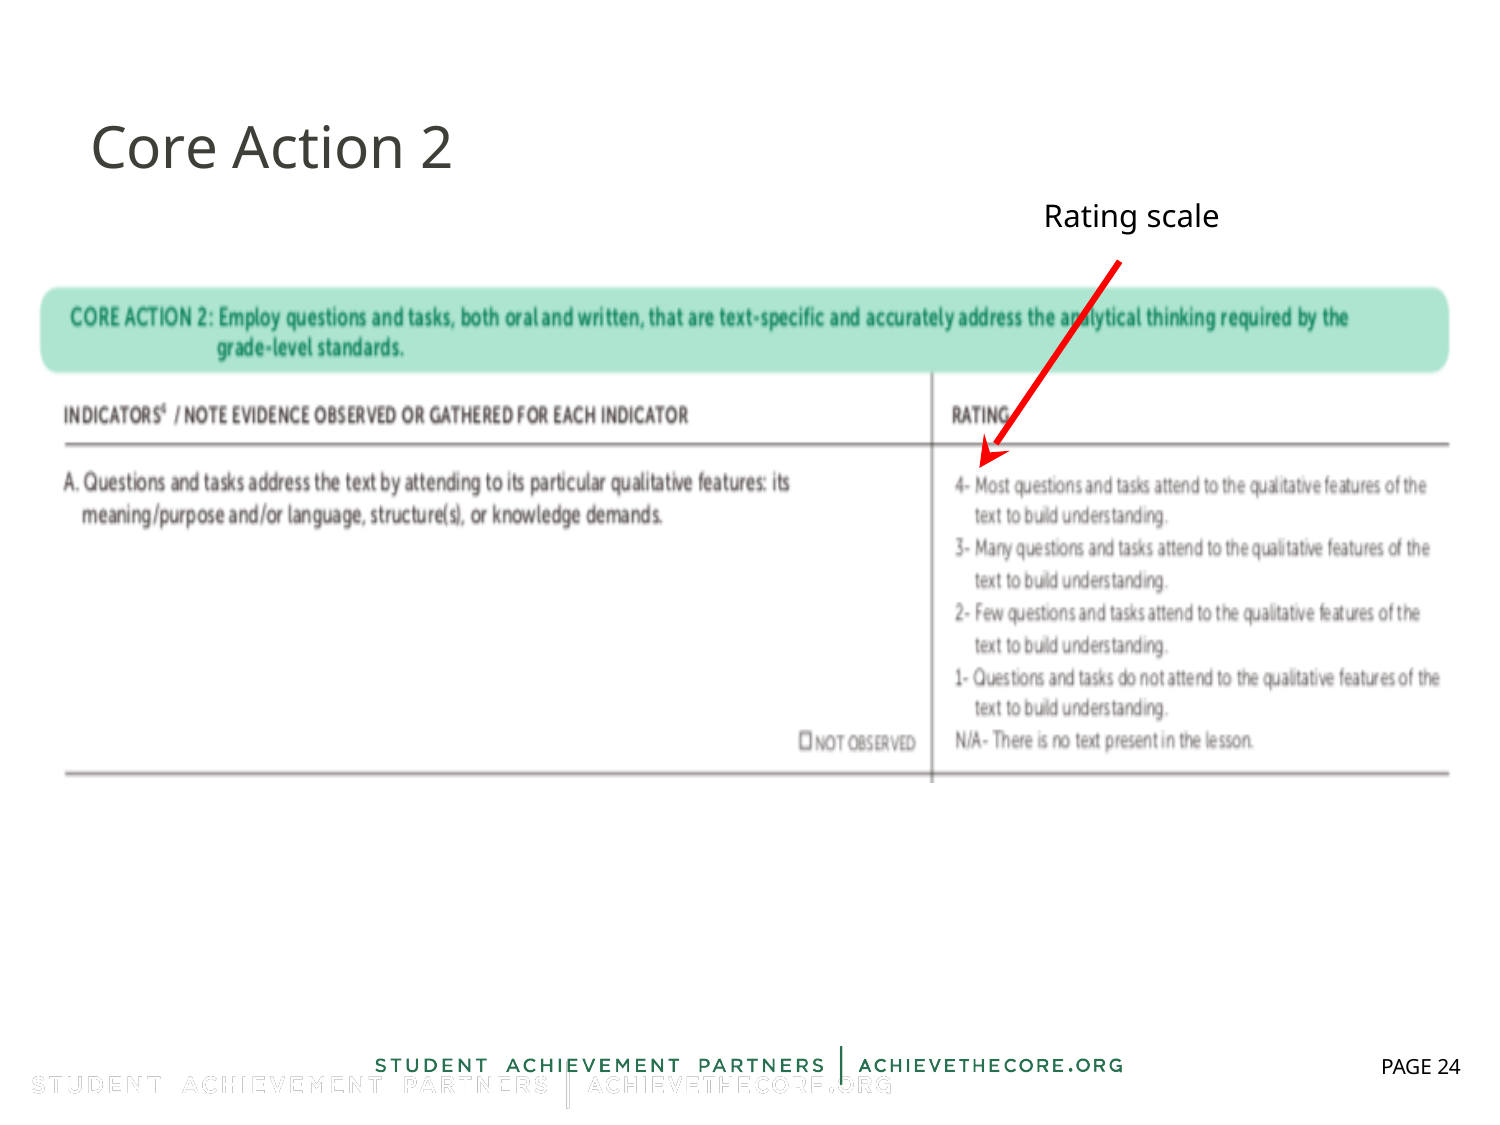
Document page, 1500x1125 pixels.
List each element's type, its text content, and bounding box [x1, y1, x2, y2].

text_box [979, 261, 1120, 469]
title Core Action 2 [75, 95, 1425, 195]
picture [12, 1046, 1122, 1112]
text_box Rating scale [1028, 181, 1469, 261]
picture [24, 261, 1469, 784]
